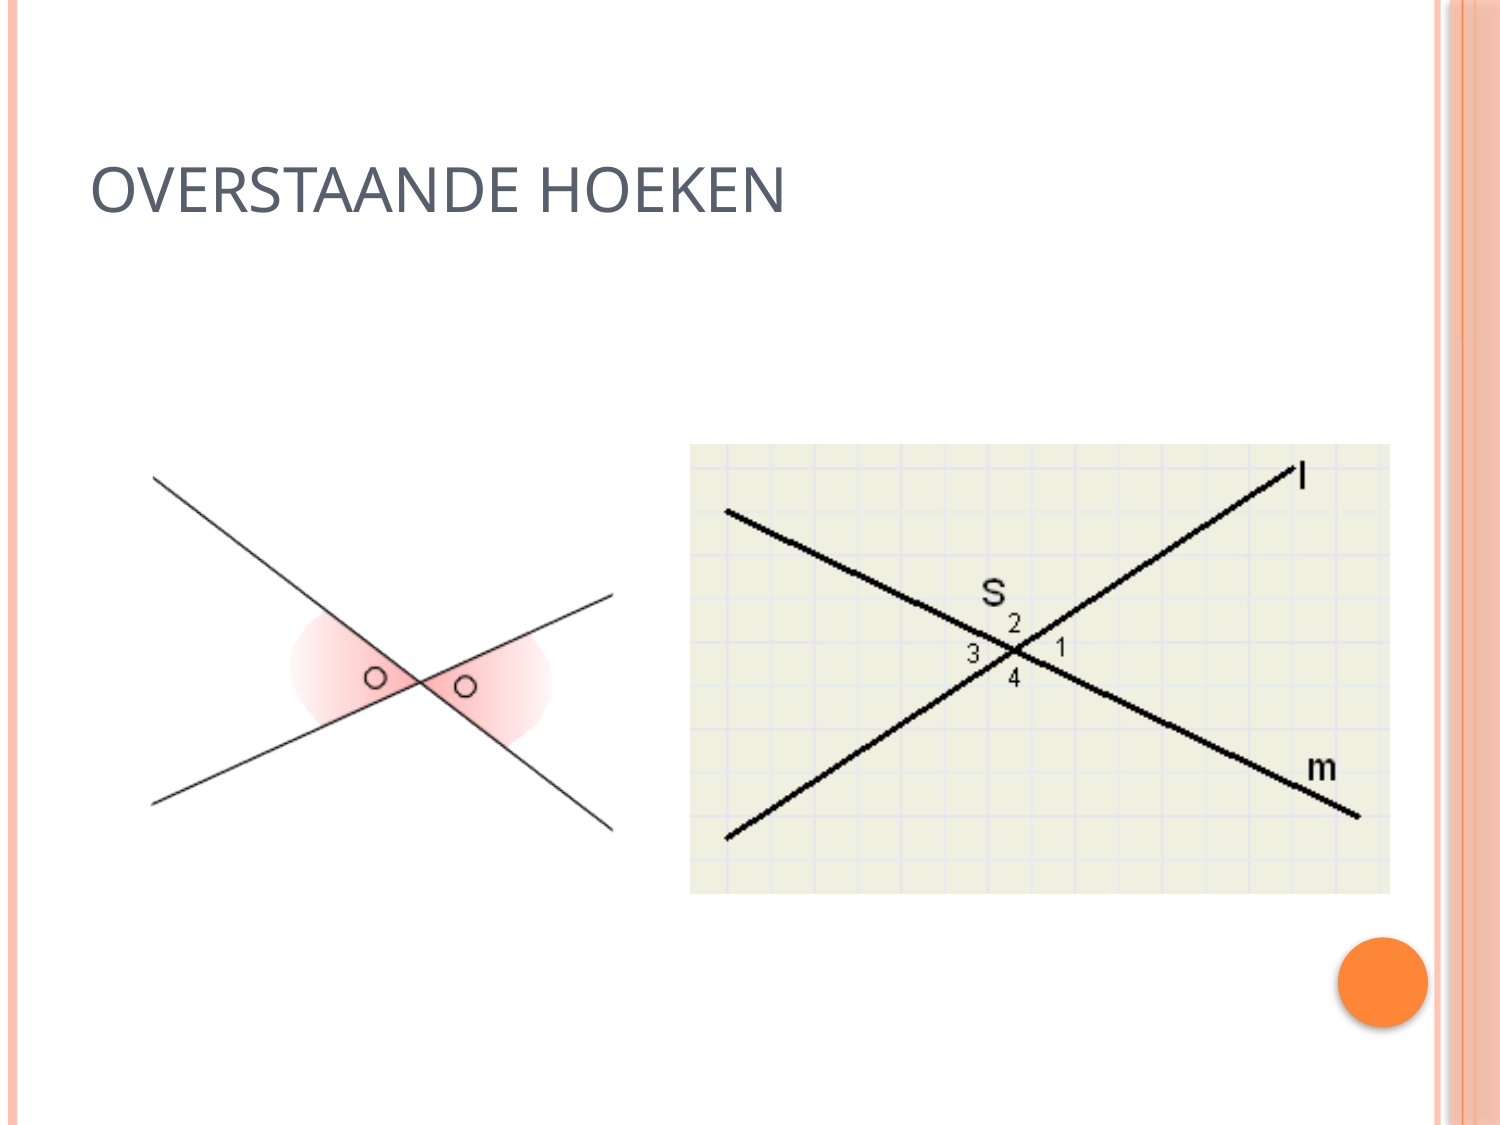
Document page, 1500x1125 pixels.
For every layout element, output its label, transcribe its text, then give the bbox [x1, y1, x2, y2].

title Overstaande Hoeken [75, 45, 1300, 233]
picture [690, 443, 1390, 894]
picture [147, 467, 616, 835]
